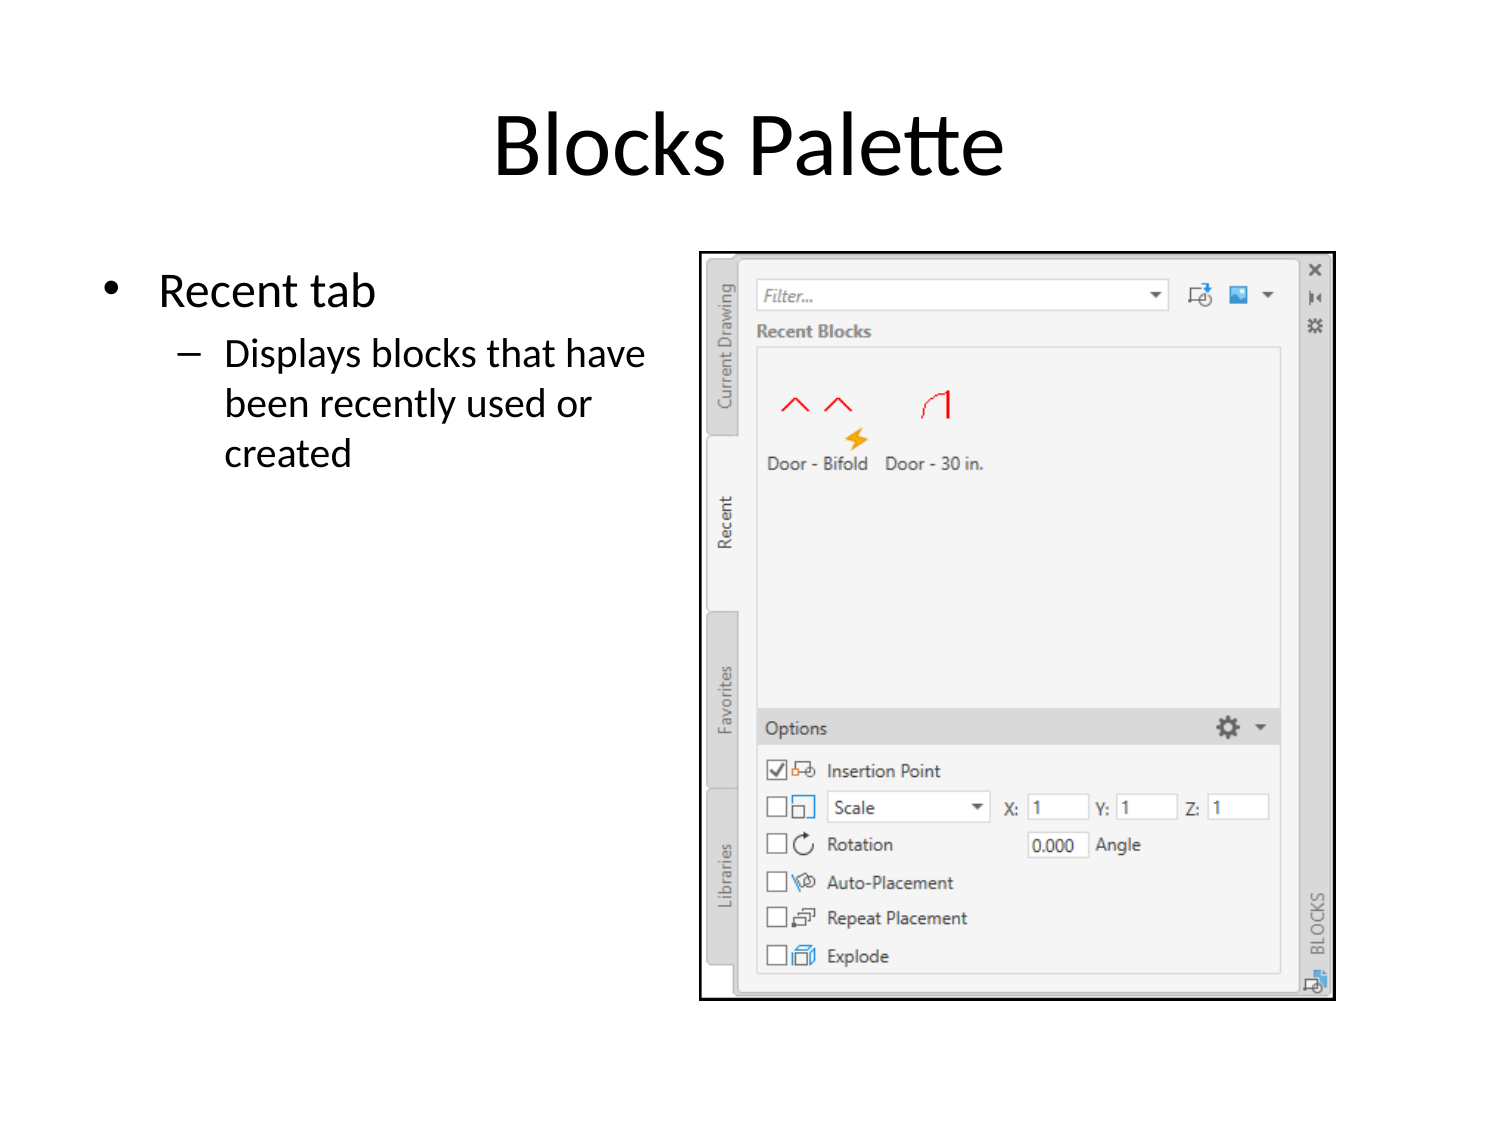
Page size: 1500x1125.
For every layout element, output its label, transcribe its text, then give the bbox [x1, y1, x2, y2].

title Blocks Palette [75, 45, 1425, 233]
picture [699, 250, 1336, 1002]
list Recent tab Displays blocks that have been recently used or created [87, 249, 688, 950]
